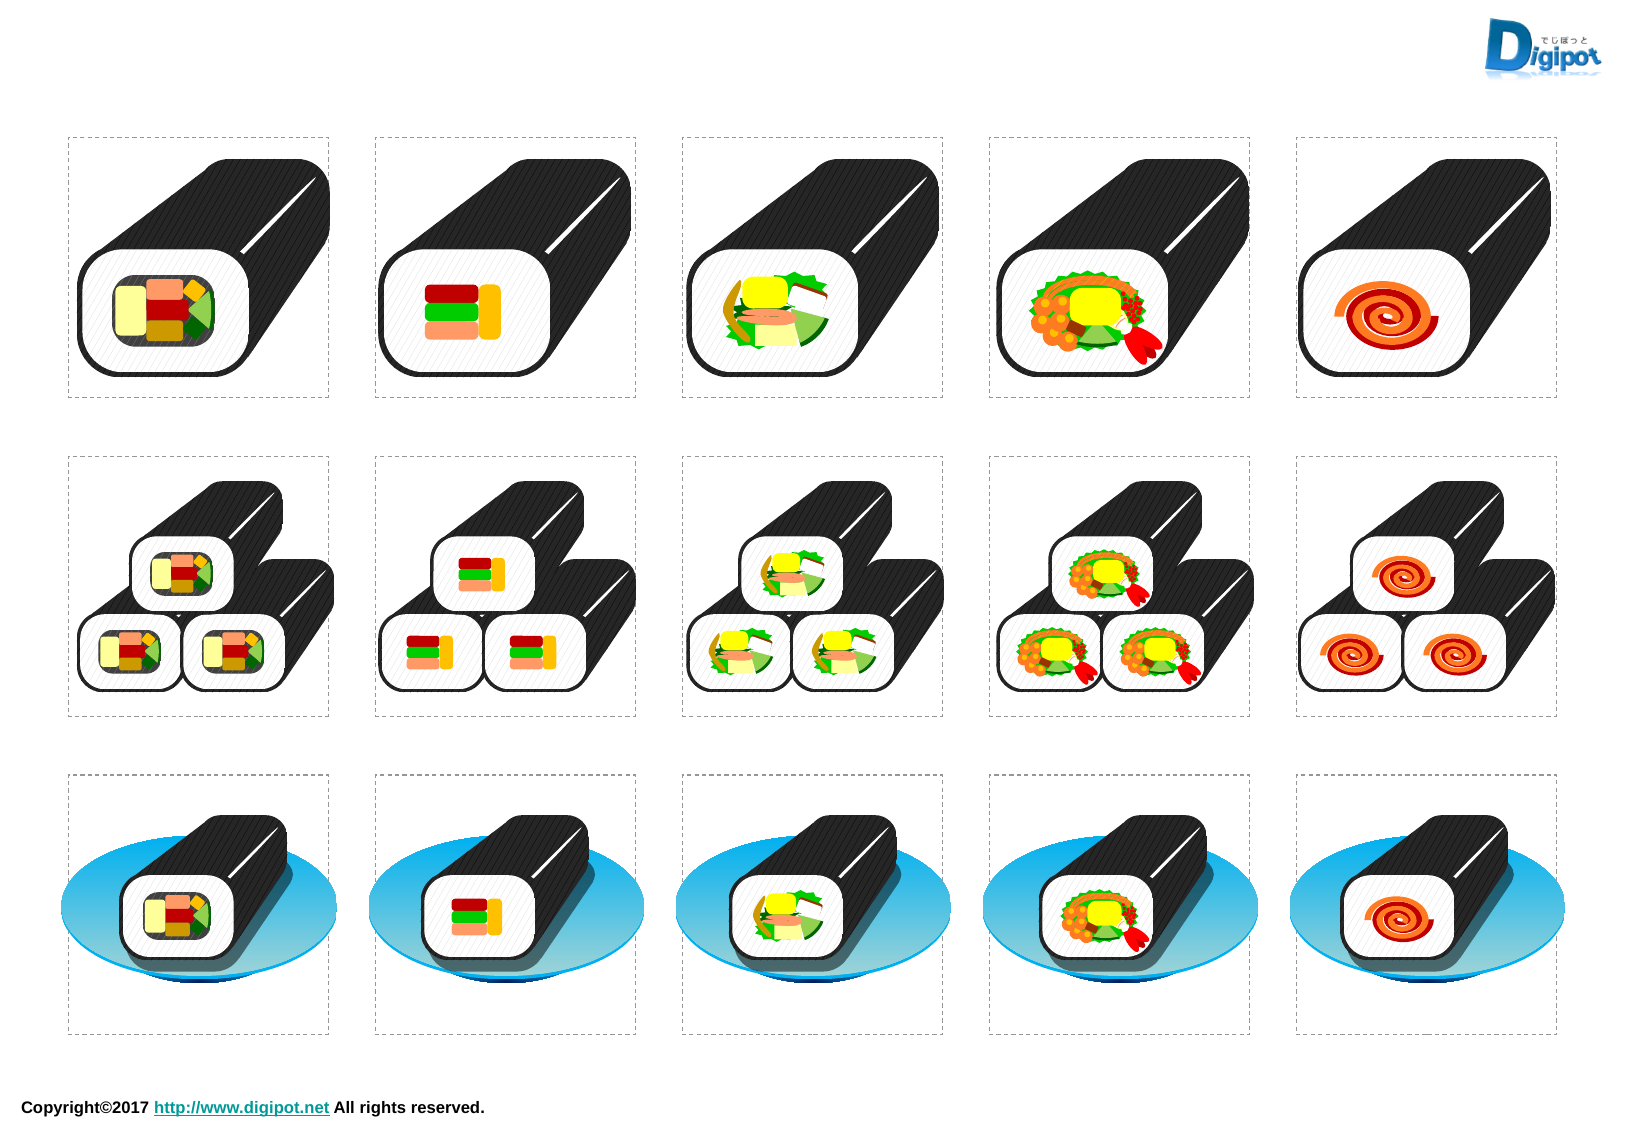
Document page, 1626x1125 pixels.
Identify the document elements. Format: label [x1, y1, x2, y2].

text_box [996, 158, 1250, 378]
text_box [377, 158, 632, 378]
text_box [686, 480, 945, 693]
text_box [76, 480, 335, 693]
text_box [675, 814, 952, 984]
text_box [686, 158, 940, 378]
text_box [996, 480, 1255, 693]
text_box [1297, 158, 1551, 378]
text_box [76, 158, 330, 378]
text_box [377, 480, 636, 693]
text_box [368, 814, 645, 984]
text_box [1297, 480, 1556, 693]
text_box [1289, 814, 1566, 984]
text_box [61, 814, 338, 984]
text_box [982, 814, 1259, 984]
picture [1485, 18, 1602, 82]
